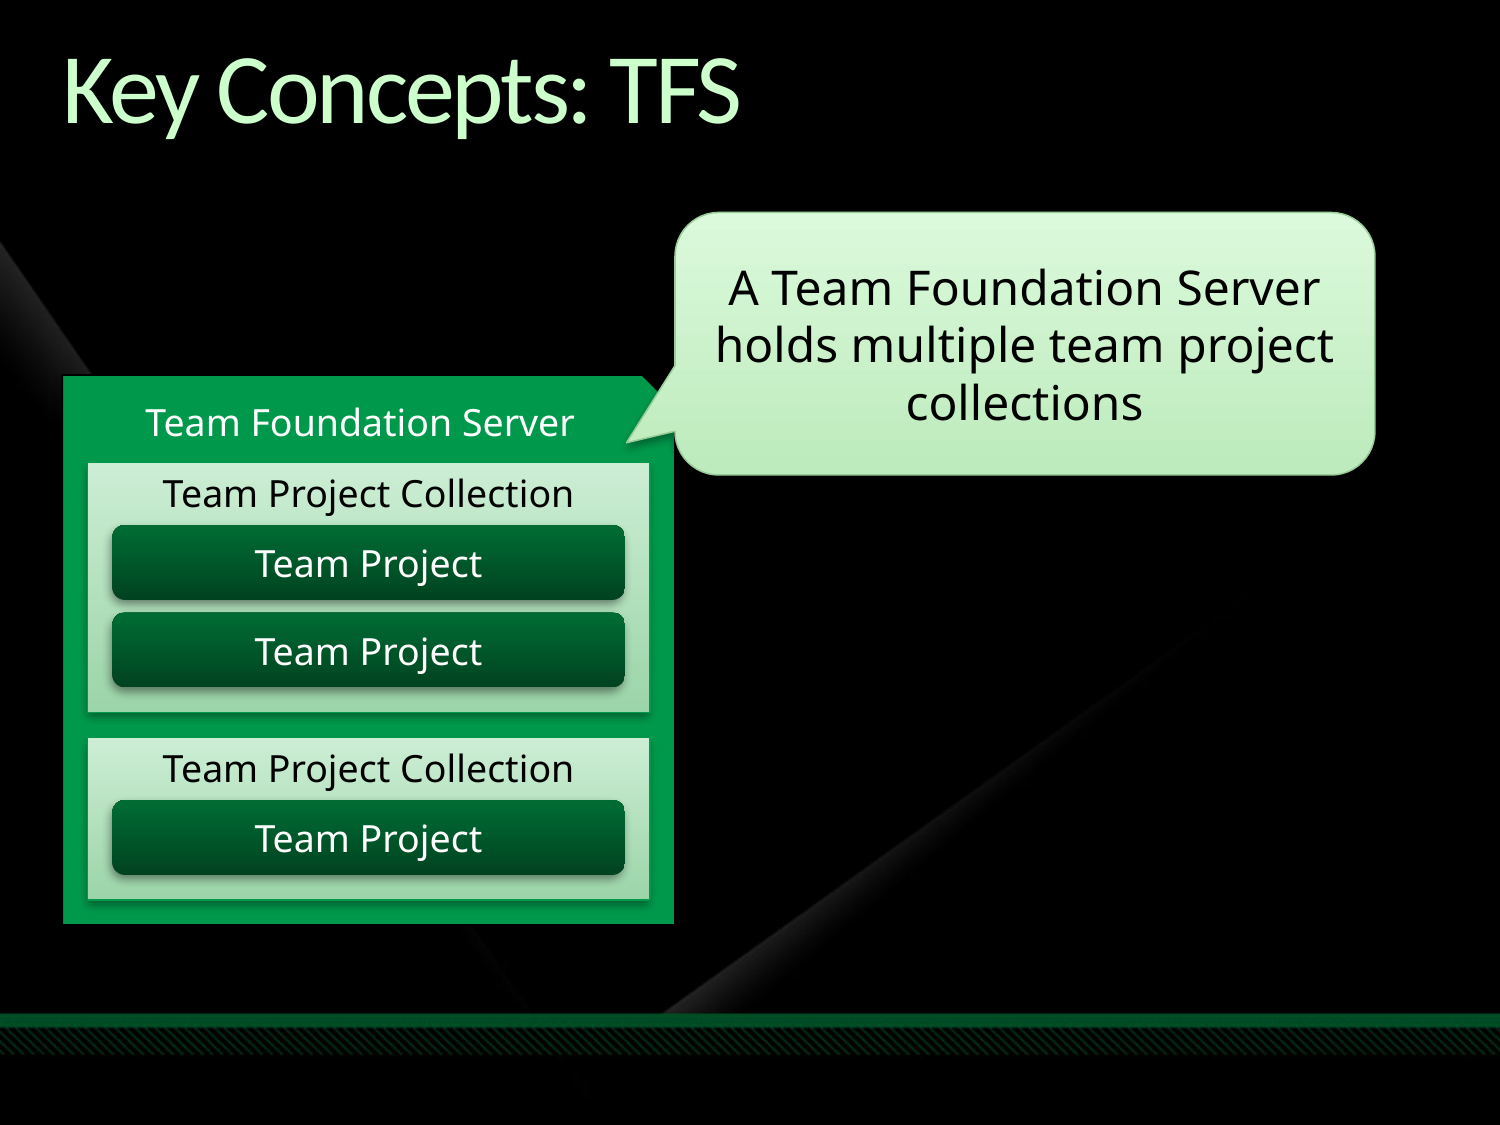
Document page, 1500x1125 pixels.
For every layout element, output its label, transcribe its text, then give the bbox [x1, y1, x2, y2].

text_box Team Project Collection [87, 462, 651, 713]
text_box Team Project [112, 799, 625, 875]
title Key Concepts: TFS [62, 37, 1438, 147]
text_box Team Project Collection [87, 737, 651, 901]
text_box Team Project [112, 524, 625, 600]
text_box Team Project [112, 612, 625, 688]
text_box Team Foundation Server [61, 374, 676, 926]
text_box A Team Foundation Server holds multiple team project collections [625, 211, 1376, 476]
picture [0, 0, 1500, 1125]
